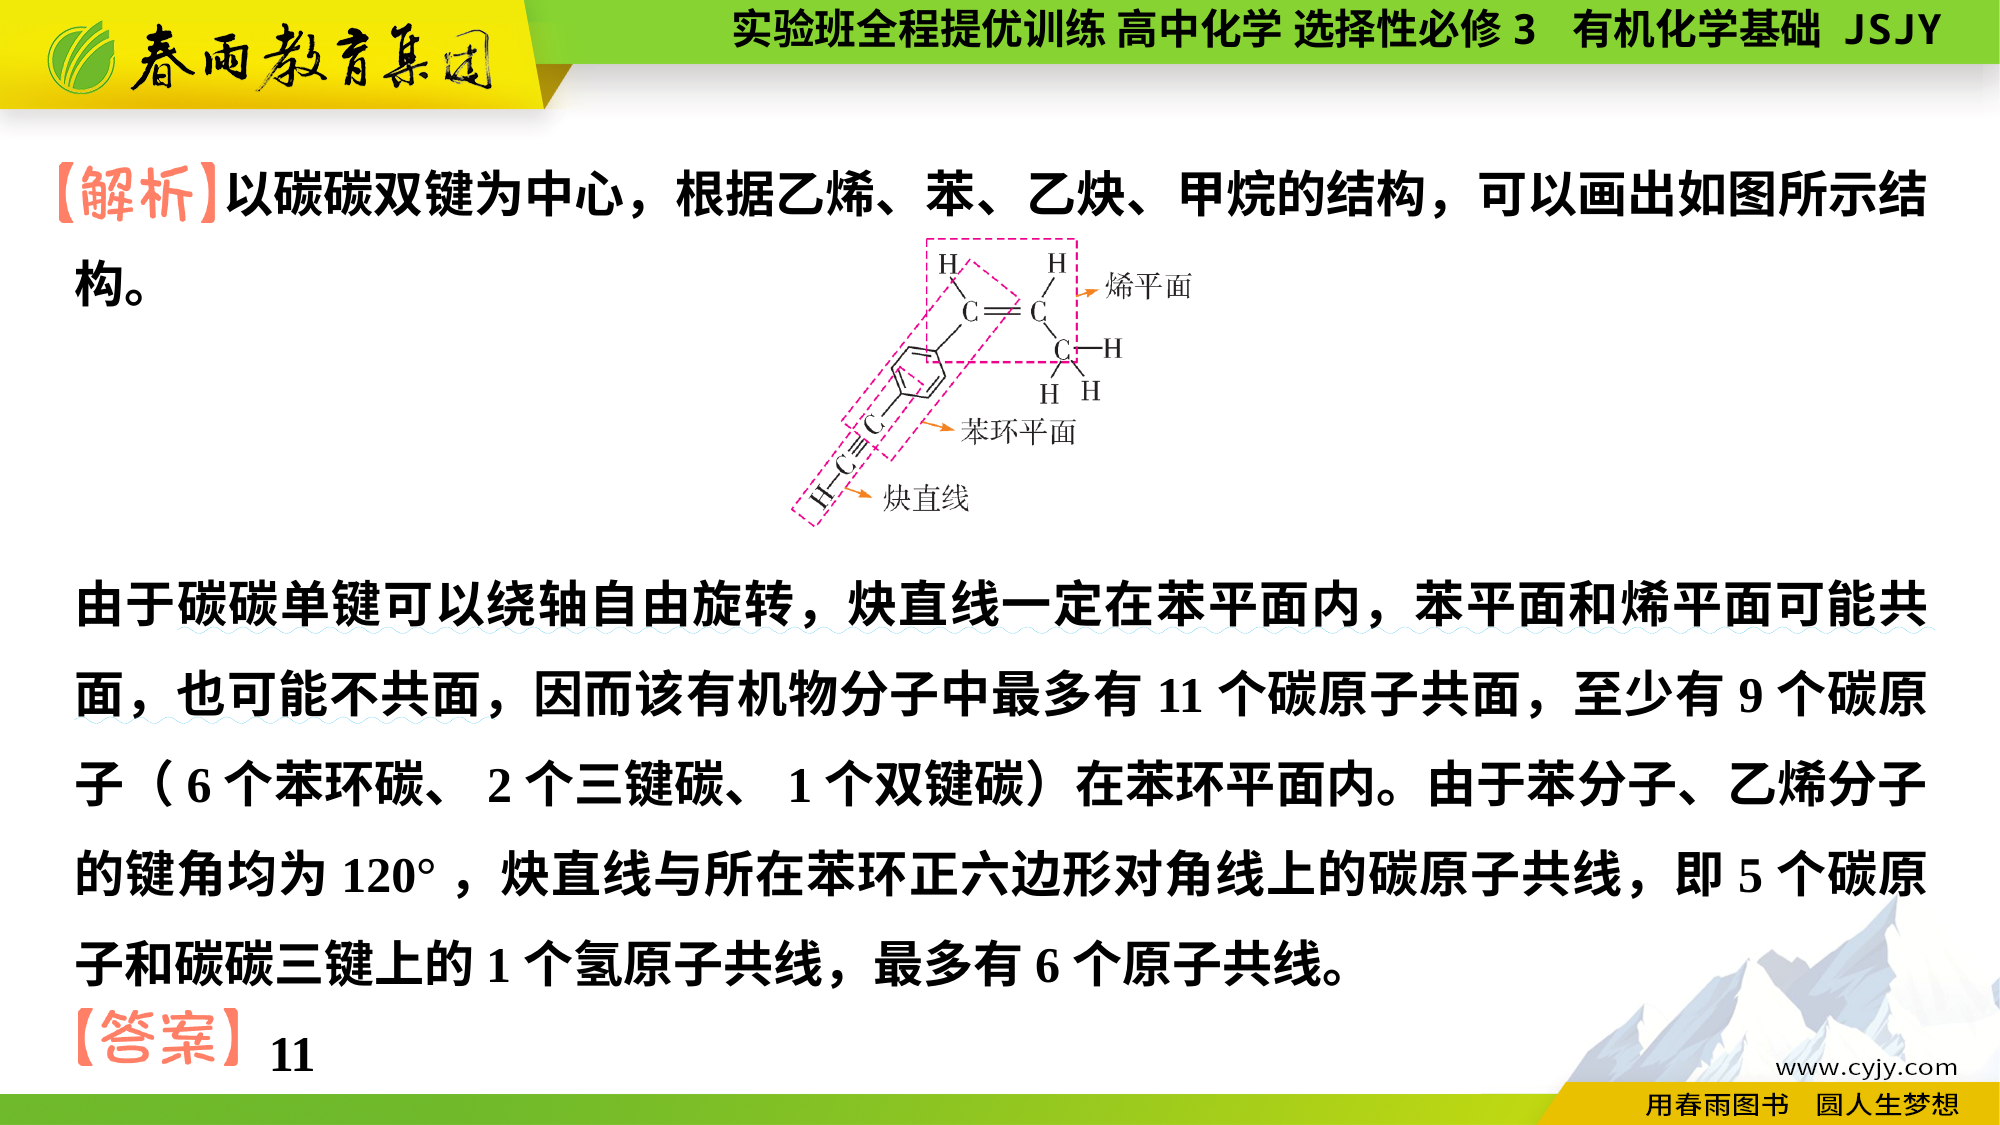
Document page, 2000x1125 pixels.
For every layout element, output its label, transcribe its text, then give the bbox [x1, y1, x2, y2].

picture [0, 0, 2000, 1125]
text_box 11 6 9 [254, 983, 482, 1089]
list 以碳碳双键为中心，根据乙烯、苯、乙炔、甲烷的结构，可以画出如图所示结构。 由于碳碳单键可以绕轴自由旋转，炔直线一定在苯平面内，苯平面和烯平面可能共面，也可能不共面，因而该有机物分子中最多有11个碳原子共面，至少有9个碳原子（6个苯环碳、2个三键碳、1个双键碳）在苯环平面内。由于苯分子、乙烯分子的键角均为120°，炔直线与所在苯环正六边形对角线上的碳原子共线，即5个碳原子和碳碳三键上的1个氢原子共线，最多有6个原子共线。 [59, 125, 1944, 1009]
